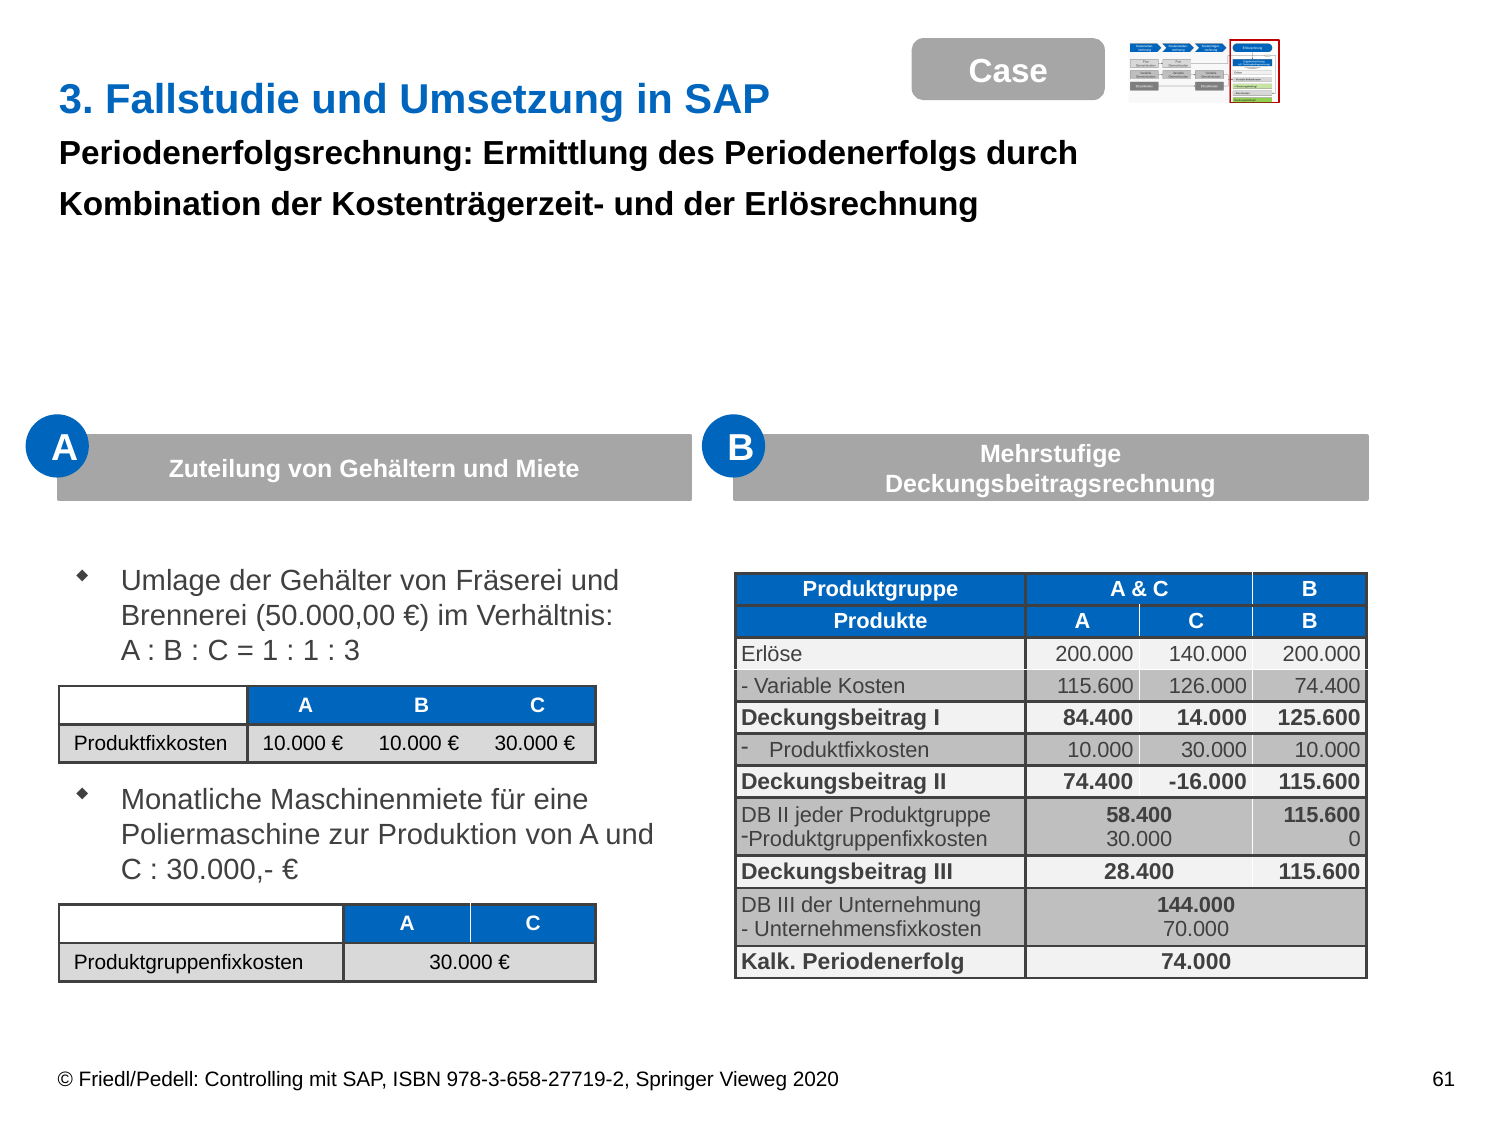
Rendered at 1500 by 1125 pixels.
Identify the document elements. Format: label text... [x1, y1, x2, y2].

table_cell 14.000 [1140, 703, 1252, 732]
table_cell 74.400 [1253, 670, 1365, 700]
table_cell Produktfixkosten [737, 735, 1024, 764]
table_cell 74.000 [1027, 947, 1365, 977]
table_cell 200.000 [1027, 639, 1139, 669]
table_header A [345, 906, 470, 942]
slide_number 61 [1262, 1058, 1470, 1119]
table_cell Produktgruppenfixkosten [60, 944, 342, 980]
table_cell 200.000 [1253, 639, 1365, 669]
text_box Zuteilung von Gehältern und Miete [57, 434, 692, 501]
table_cell DB II jeder Produktgruppe Produktgruppenfixkosten [737, 799, 1024, 854]
table_cell 10.000 [1253, 735, 1365, 764]
text_box Mehrstufige Deckungsbeitragsrechnung [733, 434, 1369, 501]
table_cell 115.600 [1027, 670, 1139, 700]
table_cell 74.400 [1027, 767, 1139, 796]
table_cell Produkte [737, 607, 1024, 636]
table_cell 140.000 [1140, 639, 1252, 669]
table_cell 10.000 [1027, 735, 1139, 764]
text_box A [25, 414, 89, 478]
table_cell Deckungsbeitrag III [737, 857, 1024, 887]
table_cell DB III der Unternehmung - Unternehmensfixkosten [737, 889, 1024, 945]
footer © Friedl/Pedell: Controlling mit SAP, ISBN 978-3-658-27719-2, Springer Vieweg 2020 [42, 1058, 1235, 1113]
table_header C [471, 906, 594, 942]
table_cell 125.600 [1253, 703, 1365, 732]
table_cell A [1027, 607, 1139, 636]
text_box B [701, 414, 766, 478]
table_cell 58.400 30.000 [1027, 799, 1252, 854]
text_box Umlage der Gehälter von Fräserei und Brennerei (50.000,00 €) im Verhältnis: A : B : C = 1 : 1 : 3 [58, 554, 691, 680]
table_cell 30.000 € [345, 944, 594, 980]
table_cell 10.000 € [249, 726, 364, 761]
table_cell Kalk. Periodenerfolg [737, 947, 1024, 977]
table_cell Produktfixkosten [60, 726, 246, 761]
table_cell 30.000 [1140, 735, 1252, 764]
table_header B [1253, 575, 1365, 604]
table_header A [249, 687, 364, 723]
table_cell 30.000 € [480, 726, 594, 761]
title 3. Fallstudie und Umsetzung in SAP [58, 58, 1278, 119]
table_cell - Variable Kosten [737, 670, 1024, 700]
table_header [60, 687, 246, 723]
table_cell 10.000 € [364, 726, 480, 761]
table_header [60, 906, 342, 942]
table_cell 115.600 0 [1253, 799, 1365, 854]
table_cell 144.000 70.000 [1027, 889, 1365, 945]
table_cell 115.600 [1253, 767, 1365, 796]
table_cell Erlöse [737, 639, 1024, 669]
table_cell 28.400 [1027, 857, 1252, 887]
table_cell B [1253, 607, 1365, 636]
table_cell C [1140, 607, 1252, 636]
table_cell 115.600 [1253, 857, 1365, 887]
table_cell Deckungsbeitrag I [737, 703, 1024, 732]
table_cell 84.400 [1027, 703, 1139, 732]
table_cell Deckungsbeitrag II [737, 767, 1024, 796]
table_cell -16.000 [1140, 767, 1252, 796]
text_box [1128, 39, 1280, 104]
table_header C [480, 687, 594, 723]
table_header Produktgruppe [737, 575, 1024, 604]
table_cell 126.000 [1140, 670, 1252, 700]
table_header B [364, 687, 480, 723]
text_box Case [911, 38, 1105, 101]
text_box Monatliche Maschinenmiete für eine Poliermaschine zur Produktion von A und C : 30.000,- € [58, 772, 691, 898]
table_header A & C [1027, 575, 1252, 604]
list Periodenerfolgsrechnung: Ermittlung des Periodenerfolgs durch Kombination der Kostenträgerzeit- und der Erlösrechnung [58, 121, 1278, 171]
